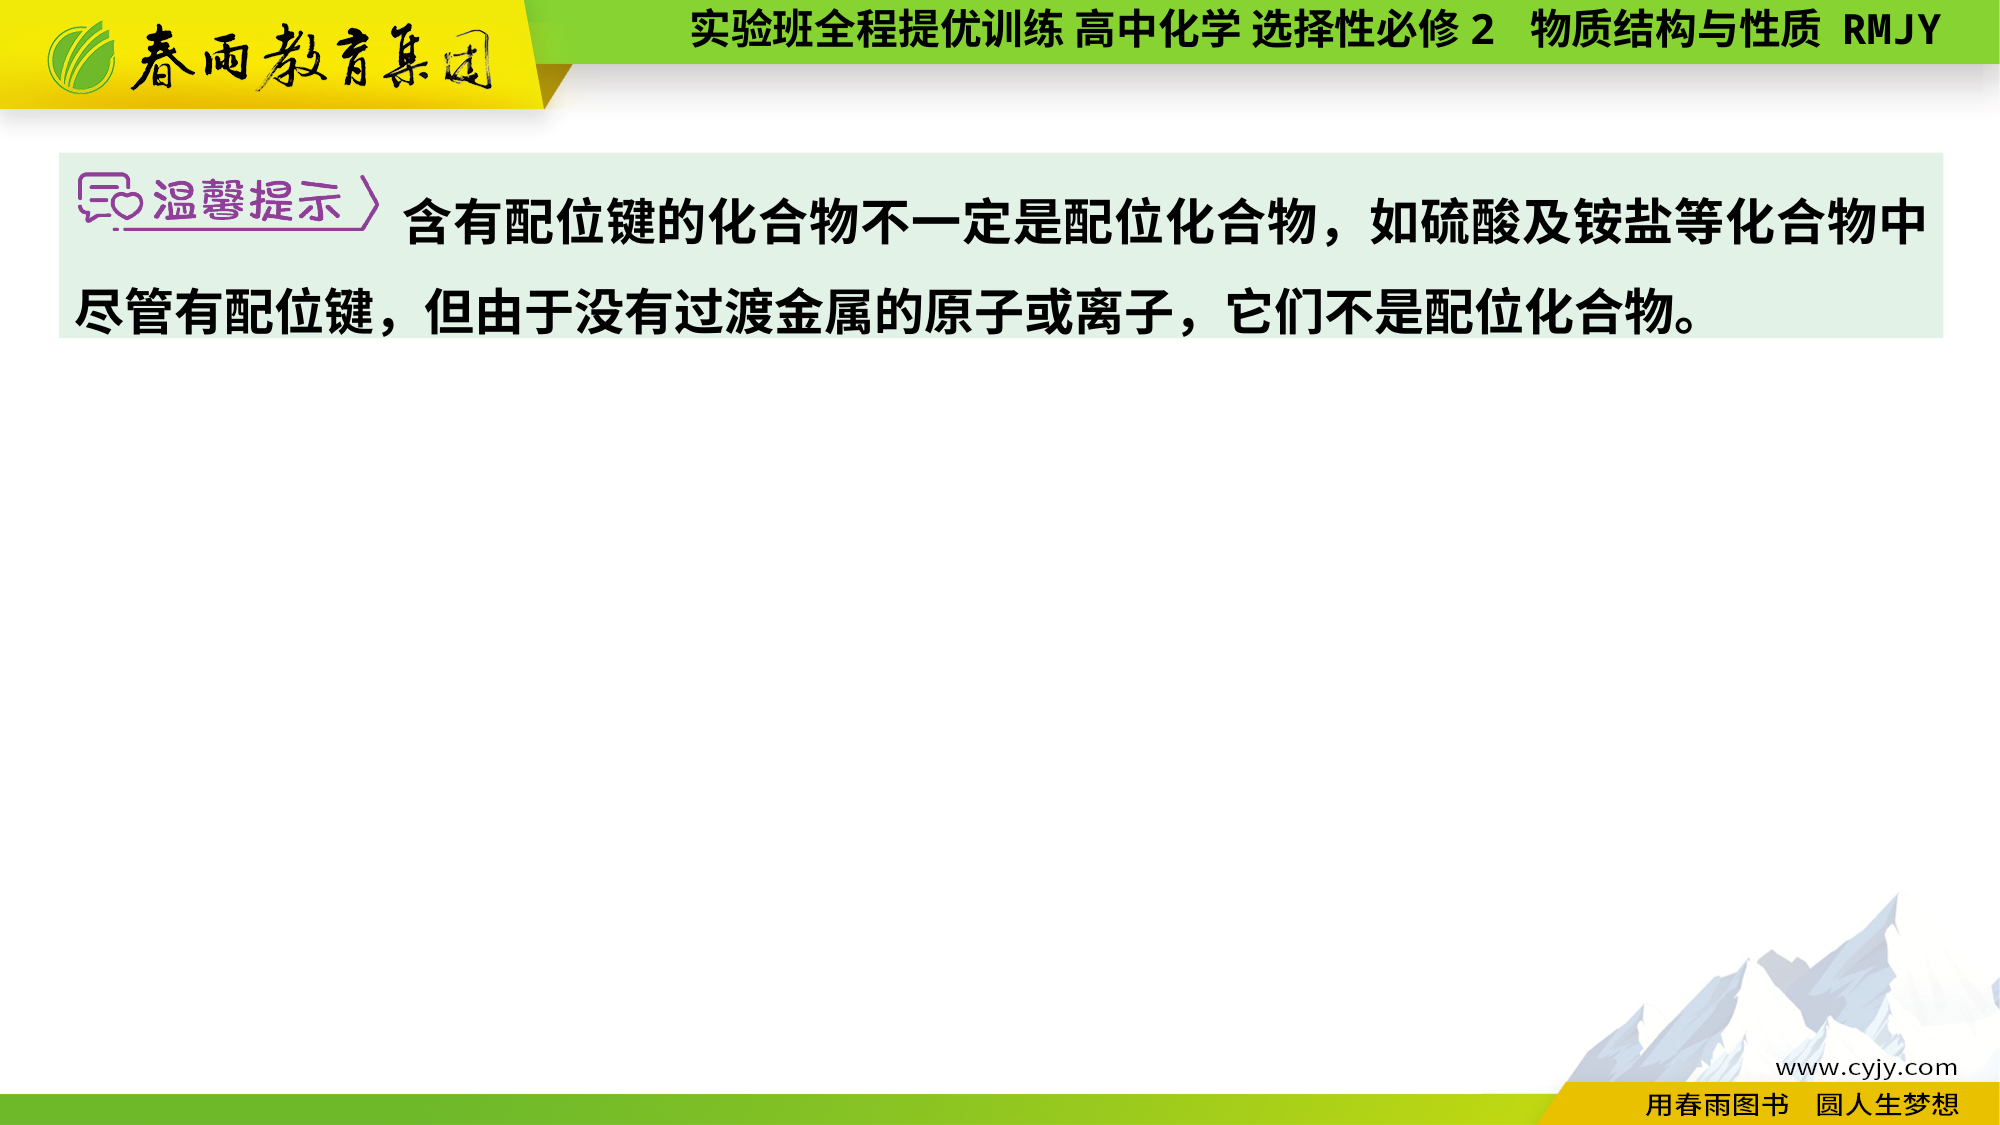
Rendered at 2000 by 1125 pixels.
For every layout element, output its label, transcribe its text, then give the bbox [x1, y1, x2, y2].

list 含有配位键的化合物不一定是配位化合物，如硫酸及铵盐等化合物中尽管有配位键，但由于没有过渡金属的原子或离子，它们不是配位化合物。 [59, 152, 1944, 339]
picture [0, 0, 2000, 1125]
